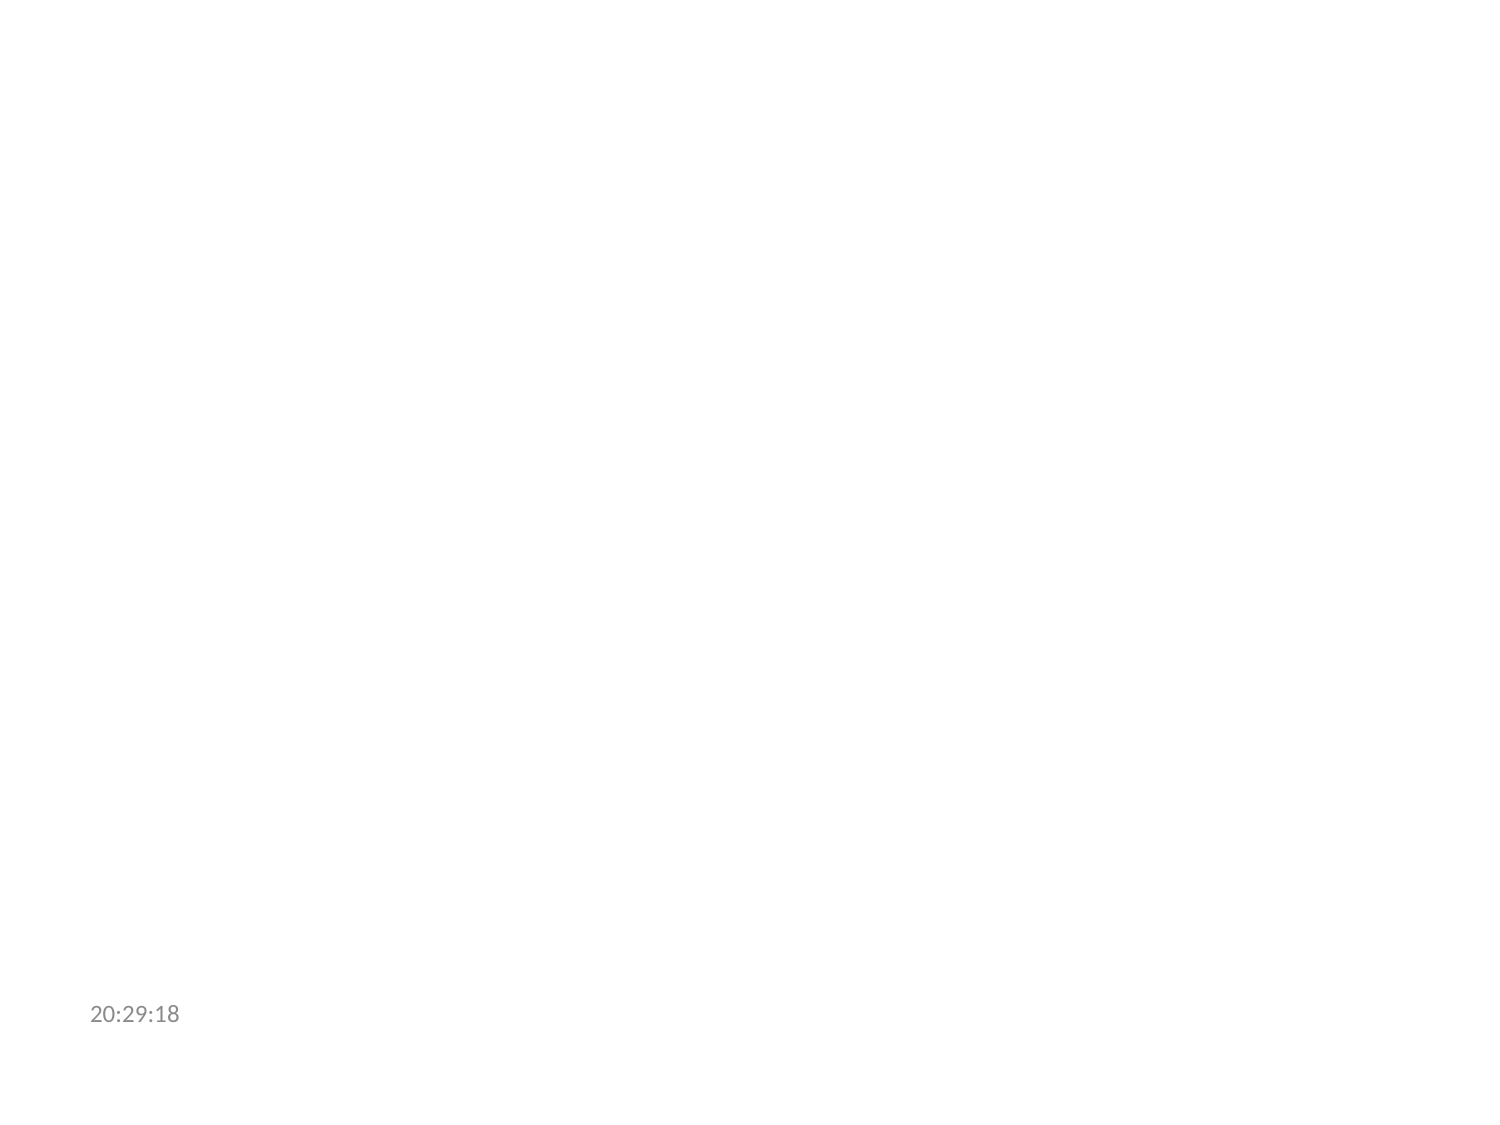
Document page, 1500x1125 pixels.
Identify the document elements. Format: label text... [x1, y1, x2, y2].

text_box 15:35:09 [75, 982, 425, 1043]
